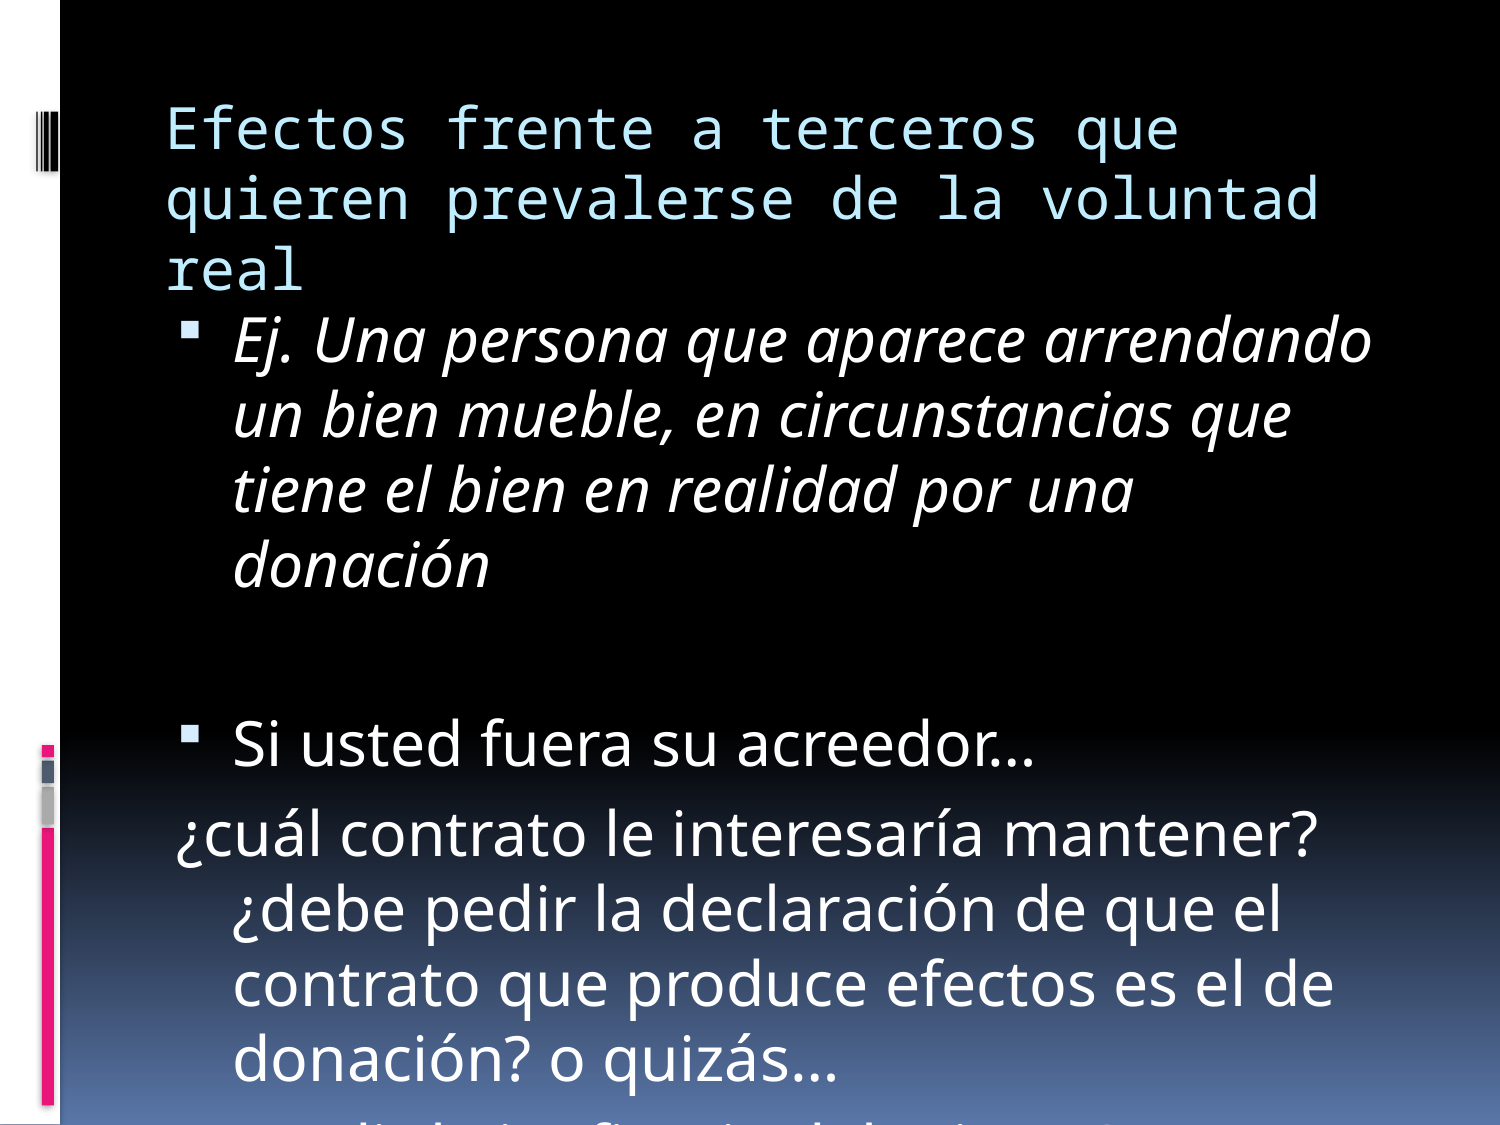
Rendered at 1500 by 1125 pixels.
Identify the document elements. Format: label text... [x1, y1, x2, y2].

list Ej. Una persona que aparece arrendando un bien mueble, en circunstancias que tiene el bien en realidad por una donación Si usted fuera su acreedor… ¿cuál contrato le interesaría mantener?¿debe pedir la declaración de que el contrato que produce efectos es el de donación? o quizás… ¿pedir la ineficacia del mismo? [149, 292, 1426, 1043]
title Efectos frente a terceros que quieren prevalerse de la voluntad real [149, 83, 1426, 235]
